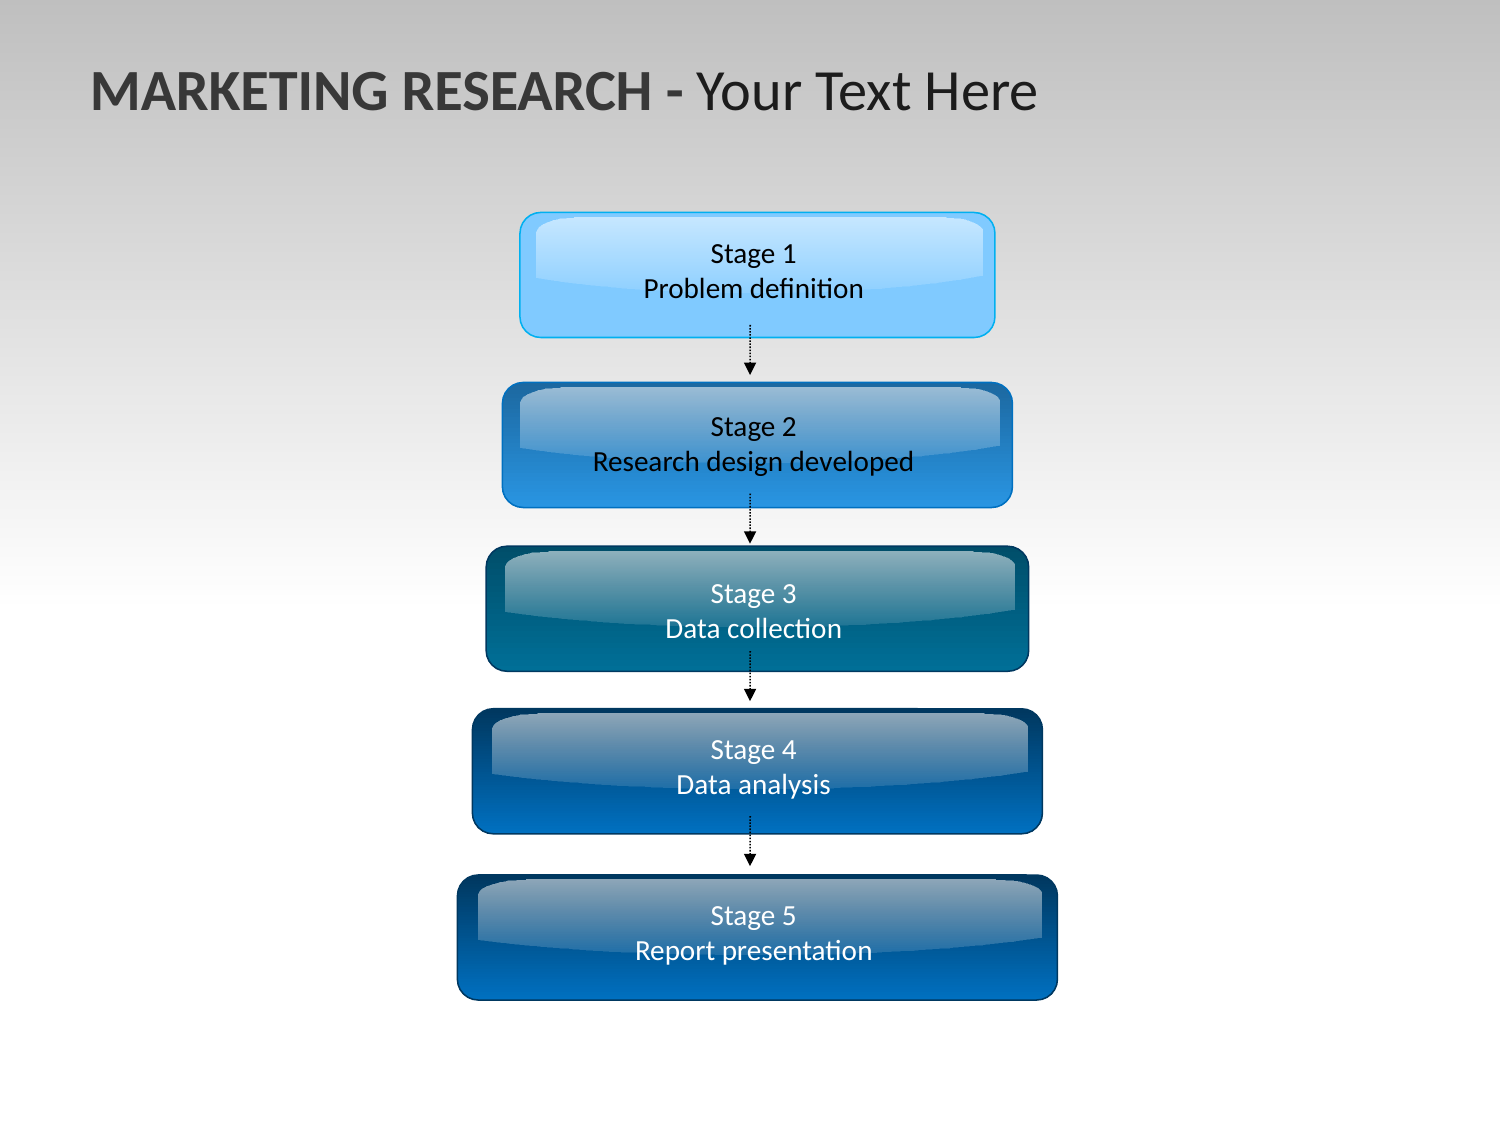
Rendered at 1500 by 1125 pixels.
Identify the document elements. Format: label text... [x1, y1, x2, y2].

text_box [519, 212, 996, 338]
text_box MARKETING RESEARCH - Your Text Here [75, 37, 1000, 138]
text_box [502, 382, 1013, 508]
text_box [457, 874, 1058, 1001]
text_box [472, 708, 1043, 835]
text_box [485, 545, 1029, 672]
